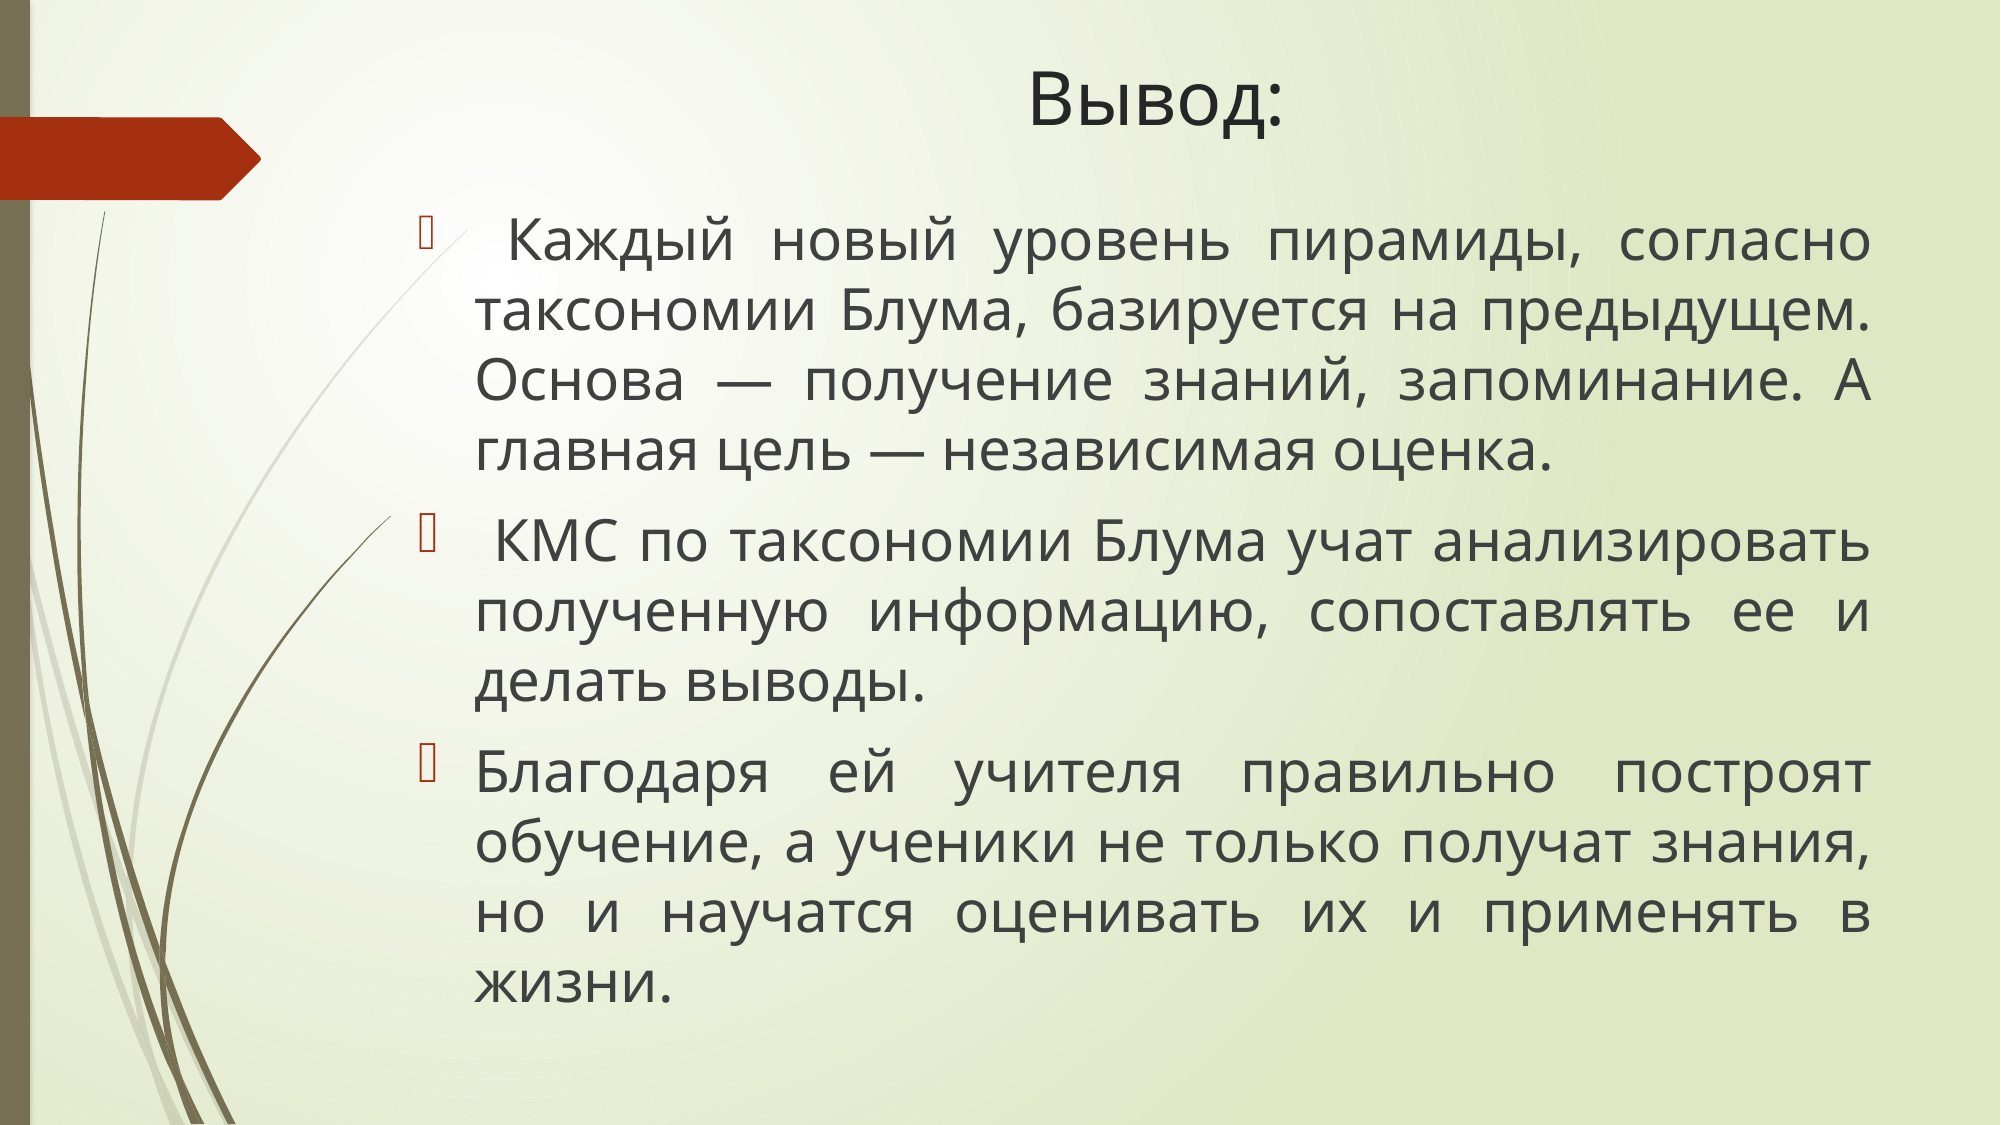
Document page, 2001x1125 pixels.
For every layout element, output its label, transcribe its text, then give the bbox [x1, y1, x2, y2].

list Каждый новый уровень пирамиды, согласно таксономии Блума, базируется на предыдущем. Основа — получение знаний, запоминание. А главная цель — независимая оценка. КМС по таксономии Блума учат анализировать полученную информацию, сопоставлять ее и делать выводы. Благодаря ей учителя правильно построят обучение, а ученики не только получат знания, но и научатся оценивать их и применять в жизни. [402, 195, 1888, 970]
title Вывод: [425, 42, 1888, 174]
